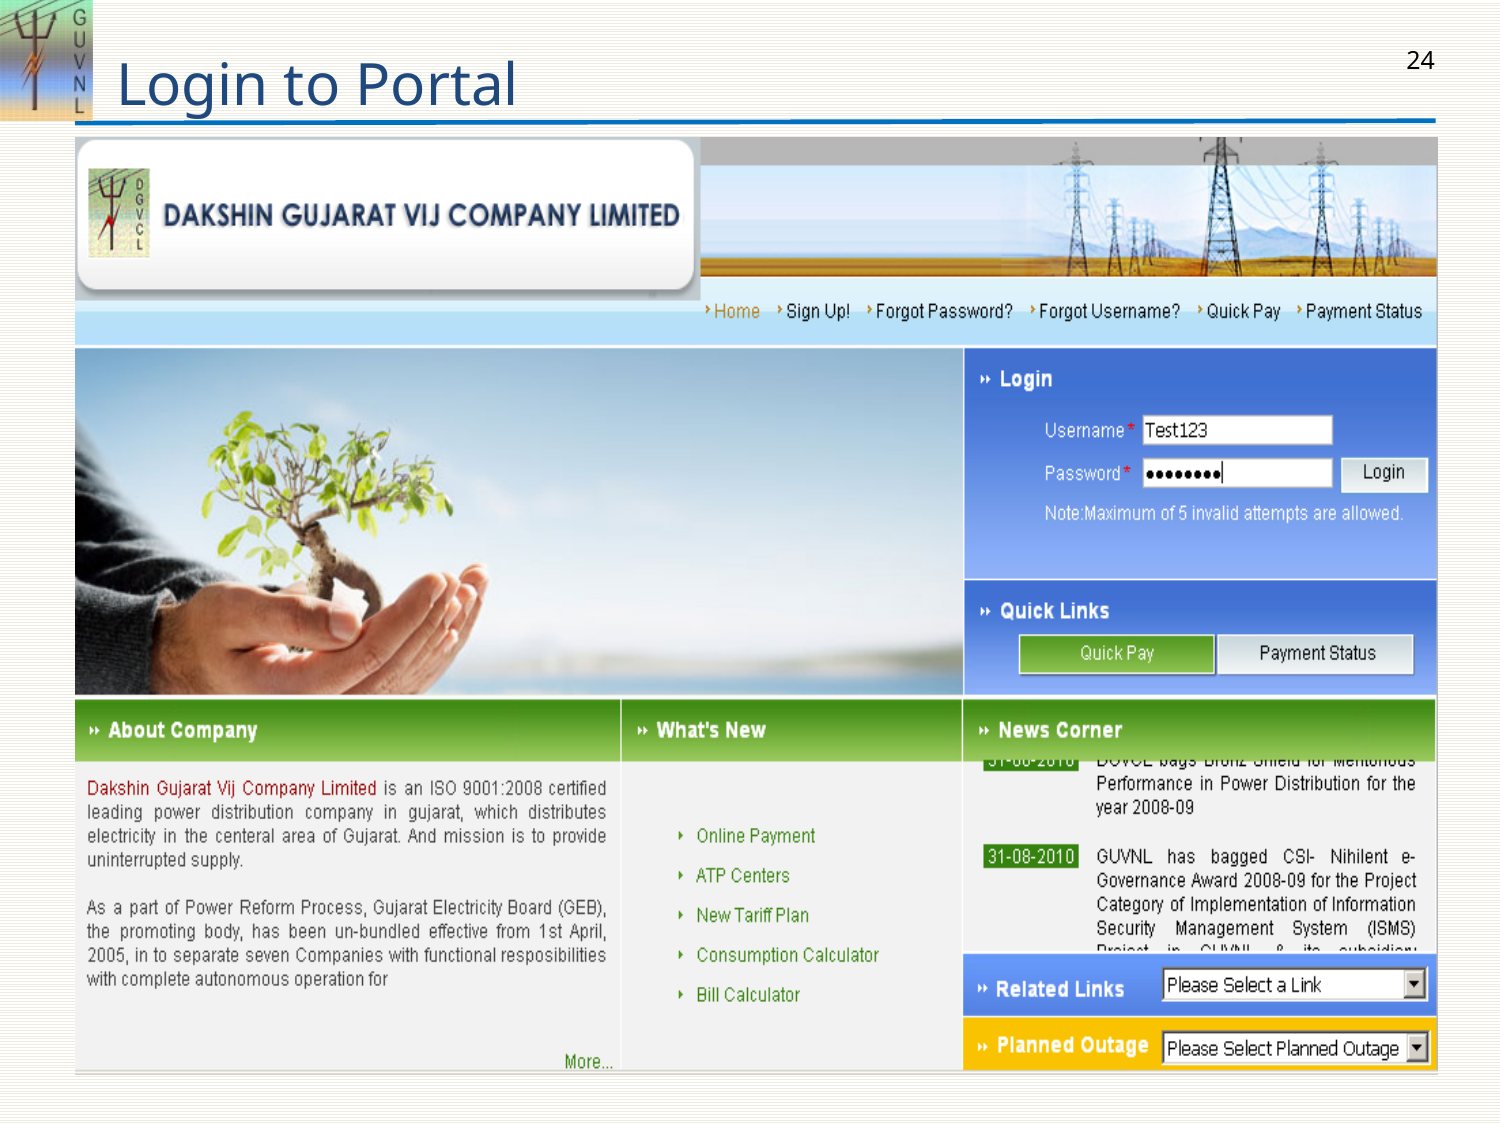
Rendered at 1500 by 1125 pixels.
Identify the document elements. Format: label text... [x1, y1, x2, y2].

picture [0, 0, 93, 121]
title Login to Portal [101, 44, 1413, 119]
slide_number 24 [1324, 37, 1451, 116]
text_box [95, 120, 1436, 124]
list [74, 137, 1438, 1076]
